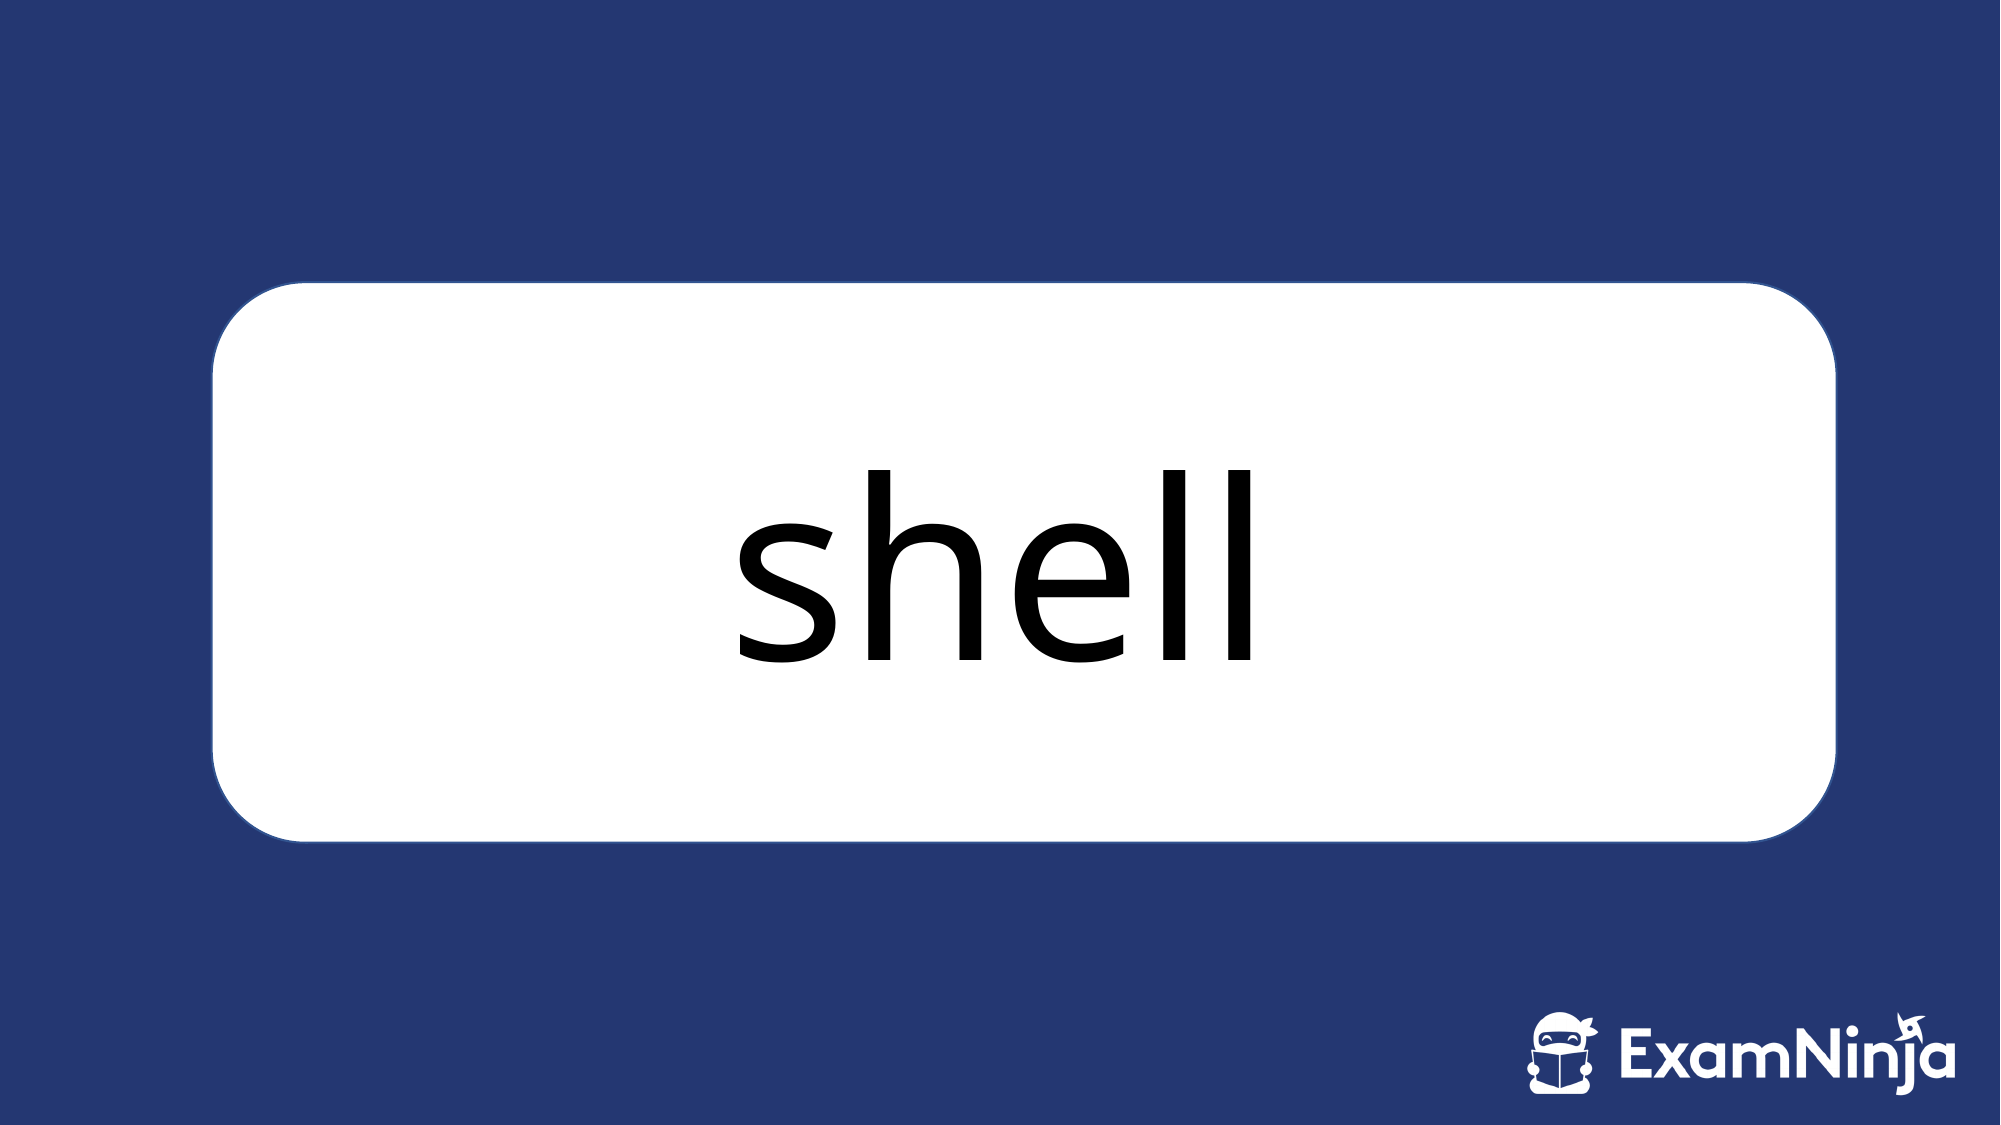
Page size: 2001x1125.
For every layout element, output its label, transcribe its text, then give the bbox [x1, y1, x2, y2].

text_box [210, 281, 1838, 403]
picture [1501, 1003, 1979, 1102]
text_box shell [143, 403, 1857, 719]
text_box [210, 719, 1838, 844]
